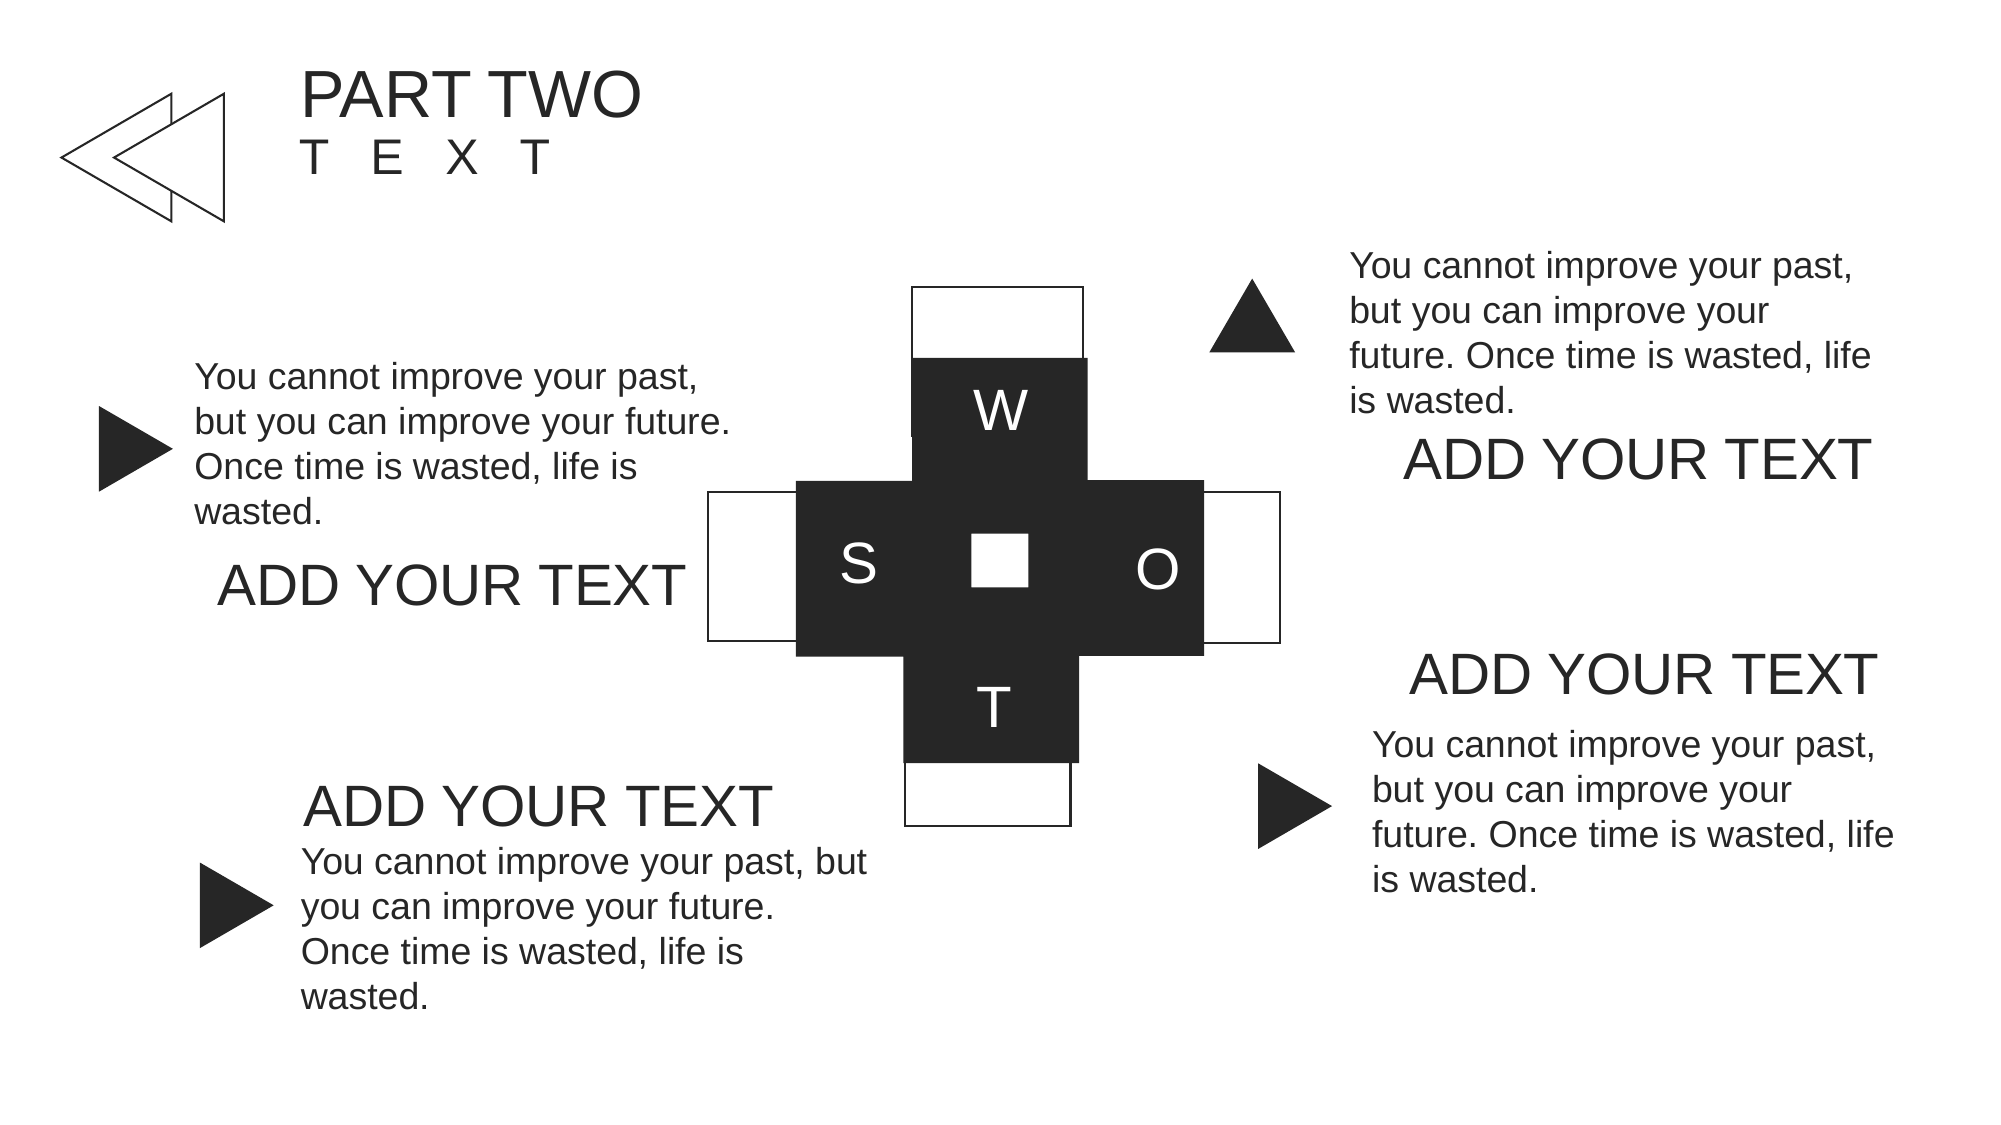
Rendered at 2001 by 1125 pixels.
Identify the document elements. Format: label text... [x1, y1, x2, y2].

text_box [97, 404, 175, 494]
text_box [911, 286, 1084, 437]
text_box PART TWO [285, 42, 659, 138]
text_box You cannot improve your past, but you can improve your future. Once time is wasted, life is wasted. [1357, 712, 1920, 907]
text_box [1257, 761, 1335, 851]
text_box You cannot improve your past, but you can improve your future. Once time is wasted, life is wasted. [1334, 233, 1898, 429]
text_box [61, 93, 224, 222]
text_box T [961, 662, 1038, 747]
text_box ADD YOUR TEXT [1395, 628, 1895, 712]
text_box [904, 683, 1072, 827]
text_box [1104, 491, 1281, 644]
text_box You cannot improve your past, but you can improve your future. Once time is wasted, life is wasted. [179, 344, 750, 539]
text_box ADD YOUR TEXT [202, 540, 703, 625]
text_box [198, 860, 276, 950]
text_box S [824, 517, 894, 603]
text_box T E X T [284, 117, 566, 192]
text_box [707, 491, 883, 642]
text_box [1207, 276, 1297, 354]
text_box W [958, 364, 1044, 450]
text_box You cannot improve your past, but you can improve your future. Once time is wasted, life is wasted. [286, 829, 890, 1025]
text_box ADD YOUR TEXT [289, 760, 789, 829]
text_box O [1120, 523, 1197, 609]
text_box ADD YOUR TEXT [1389, 429, 1889, 499]
text_box [795, 357, 1205, 764]
